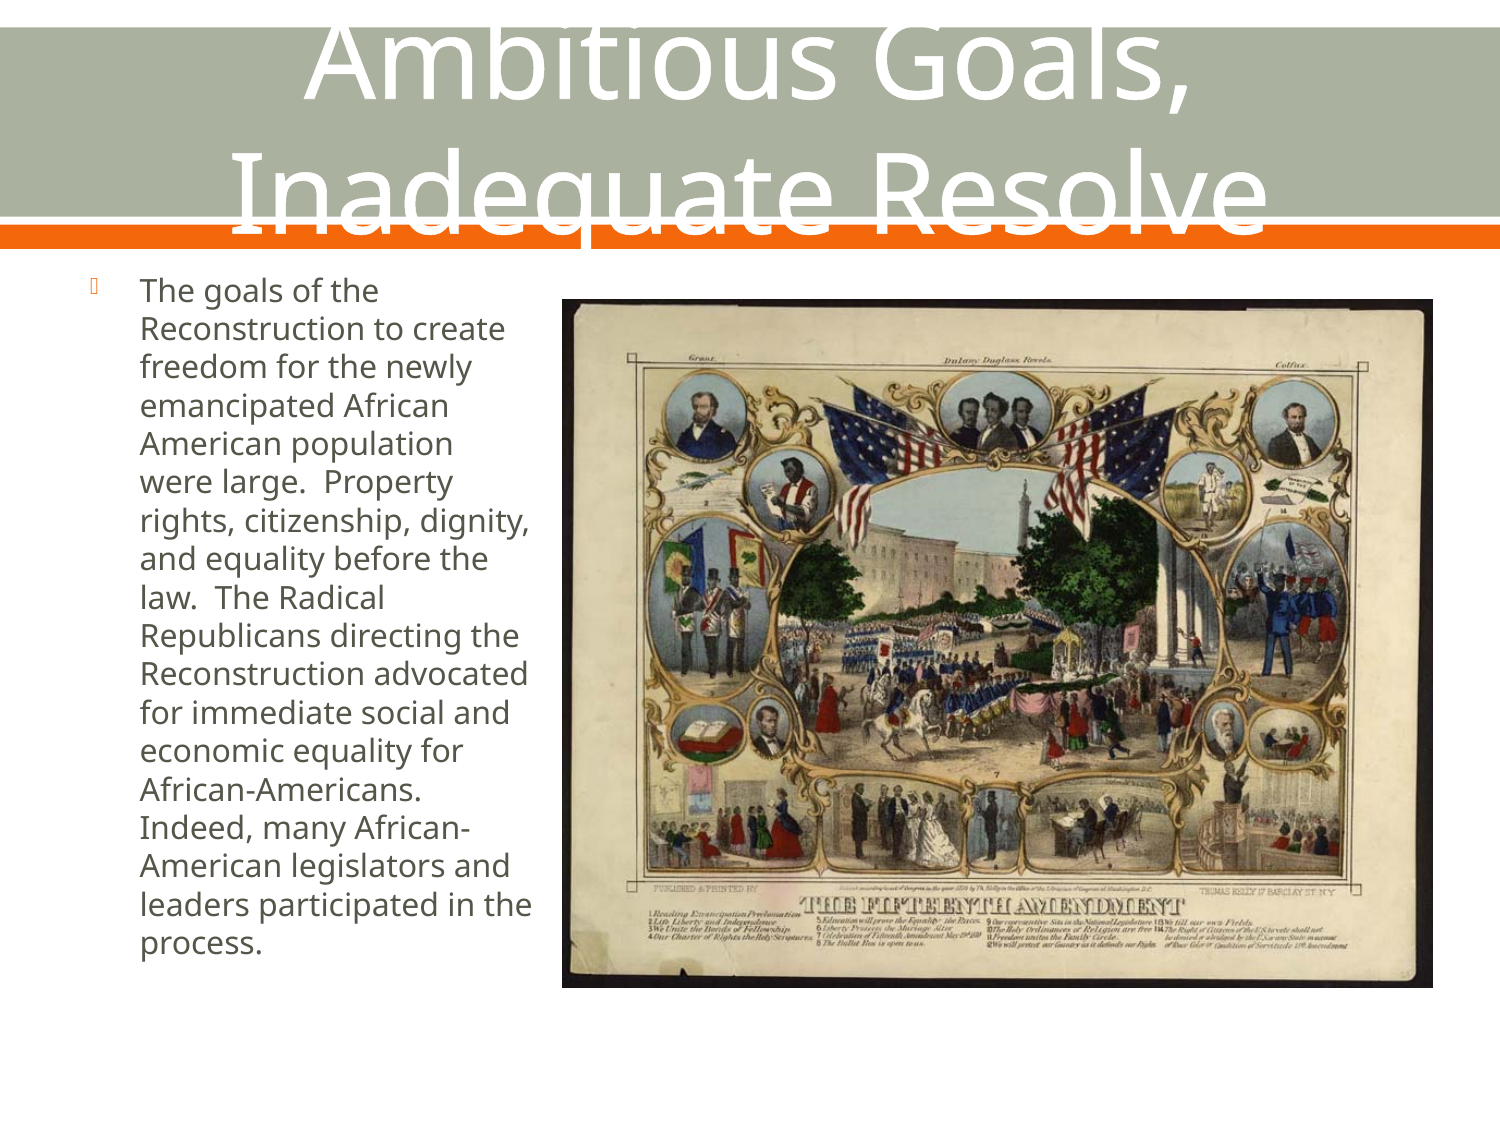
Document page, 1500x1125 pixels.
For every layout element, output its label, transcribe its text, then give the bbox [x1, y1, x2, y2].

title Ambitious Goals, Inadequate Resolve [75, 29, 1425, 213]
list The goals of the Reconstruction to create freedom for the newly emancipated African American population were large. Property rights, citizenship, dignity, and equality before the law. The Radical Republicans directing the Reconstruction advocated for immediate social and economic equality for African-Americans. Indeed, many African-American legislators and leaders participated in the process. [75, 262, 550, 1005]
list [562, 299, 1433, 988]
